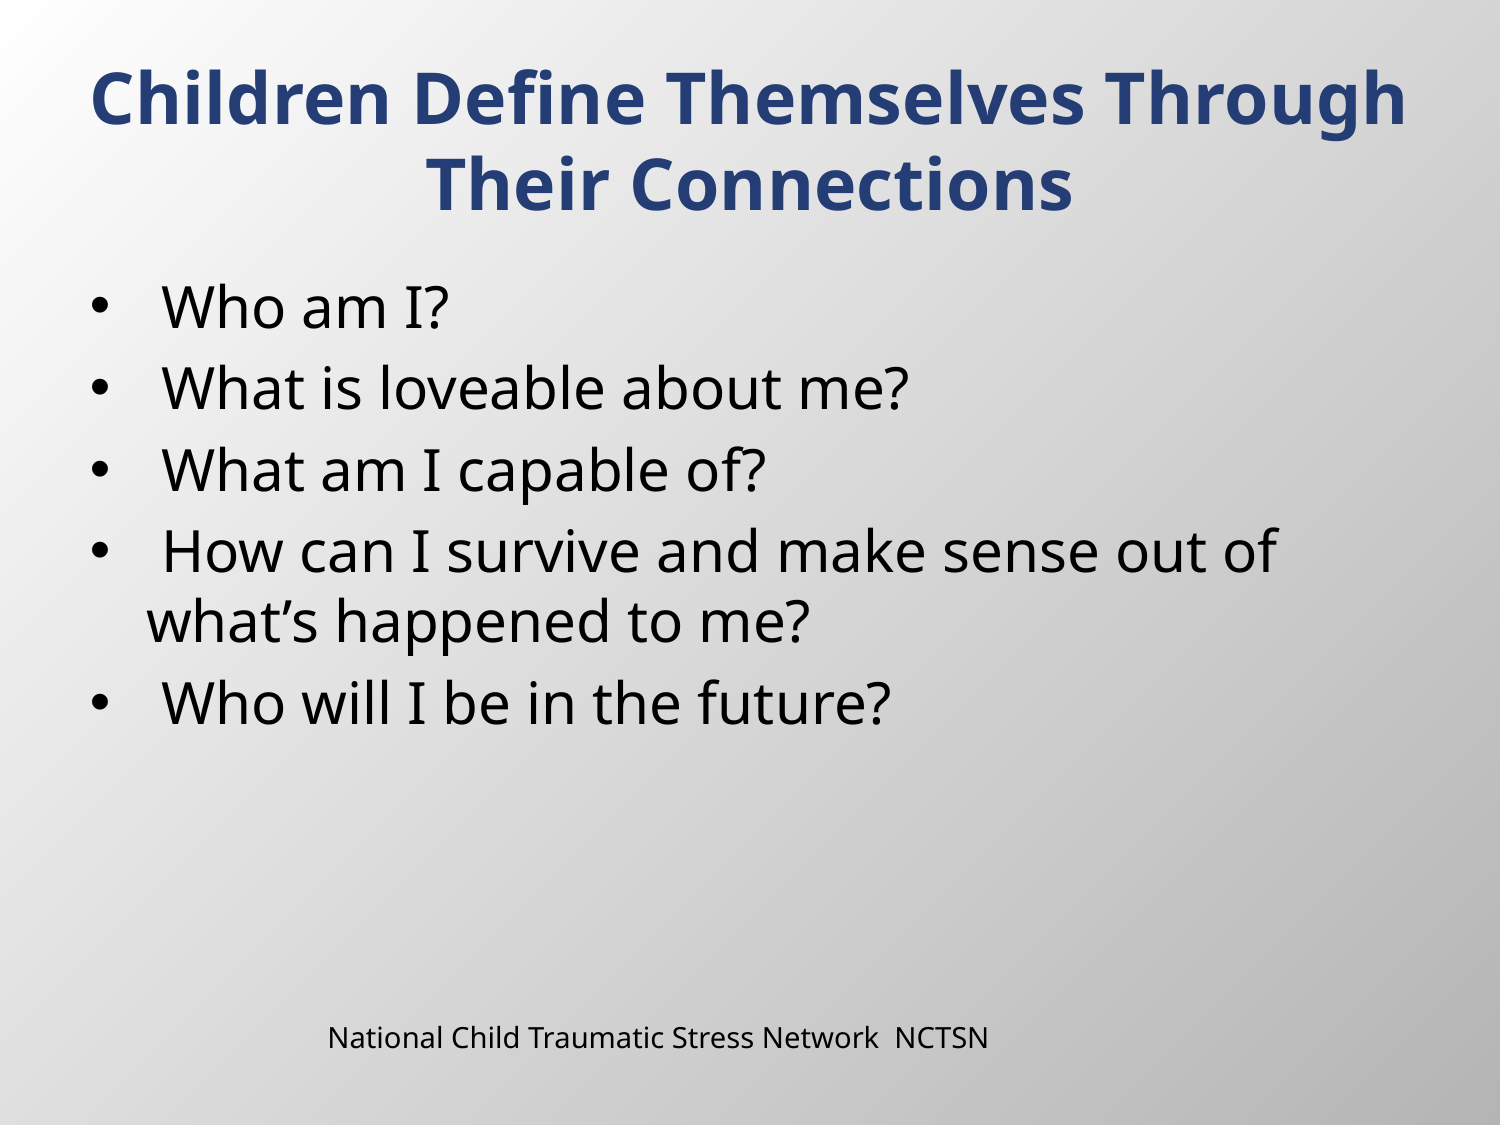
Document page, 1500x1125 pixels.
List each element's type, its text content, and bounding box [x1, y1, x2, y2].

text_box National Child Traumatic Stress Network NCTSN [312, 1012, 1138, 1063]
list Who am I? What is loveable about me? What am I capable of? How can I survive and make sense out of what’s happened to me? Who will I be in the future? [75, 262, 1425, 1035]
title Children Define Themselves Through Their Connections [75, 45, 1425, 233]
